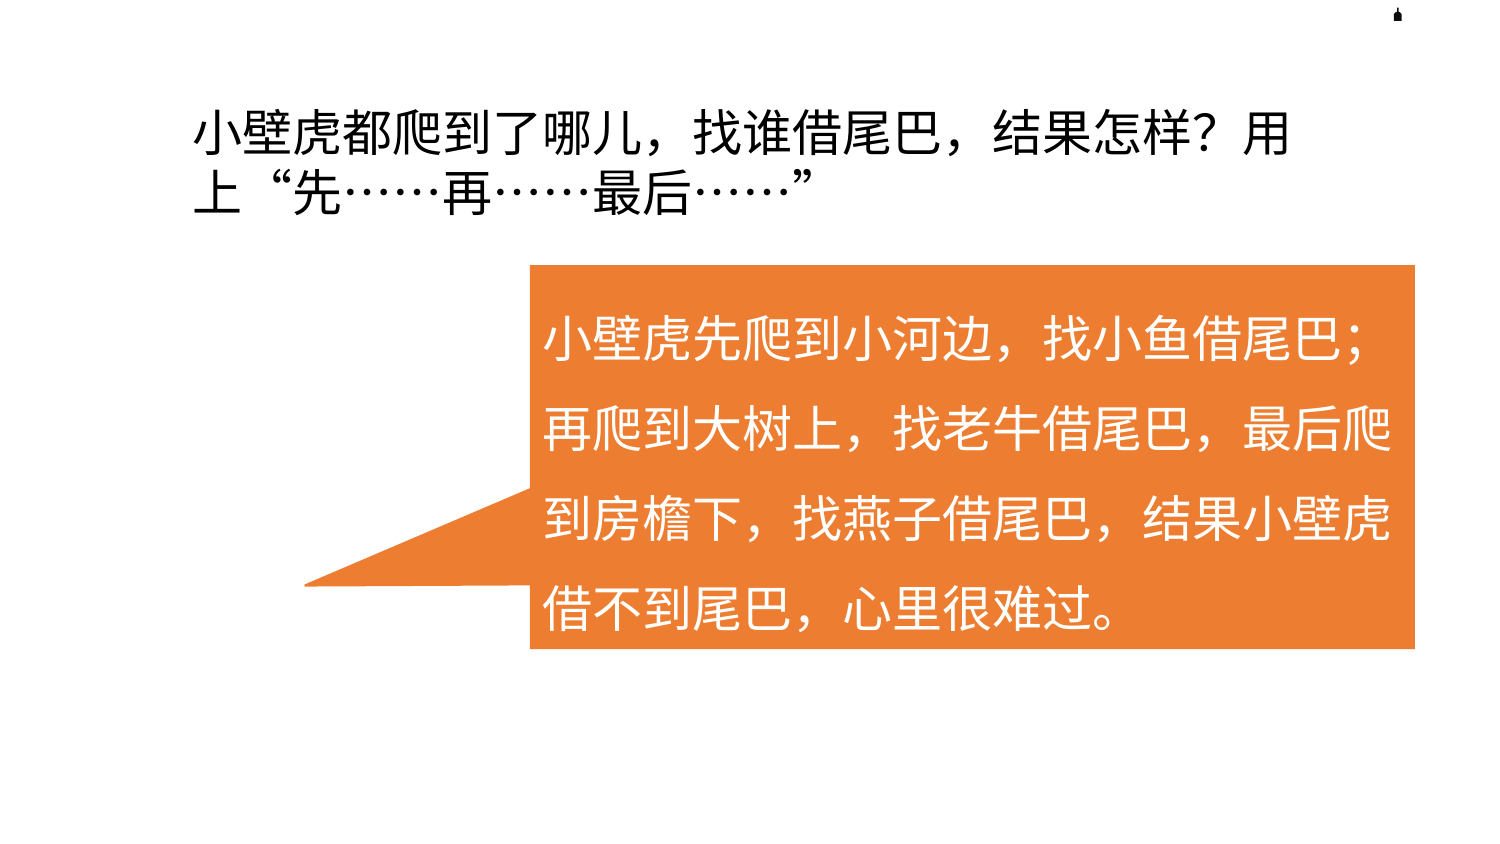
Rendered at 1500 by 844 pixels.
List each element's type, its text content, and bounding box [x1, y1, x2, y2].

text_box 小壁虎先爬到小河边，找小鱼借尾巴；再爬到大树上，找老牛借尾巴，最后爬到房檐下，找燕子借尾巴，结果小壁虎借不到尾巴，心里很难过。 [304, 265, 1415, 650]
text_box 小壁虎都爬到了哪儿，找谁借尾巴，结果怎样？用上“先……再……最后……” [180, 96, 1316, 228]
